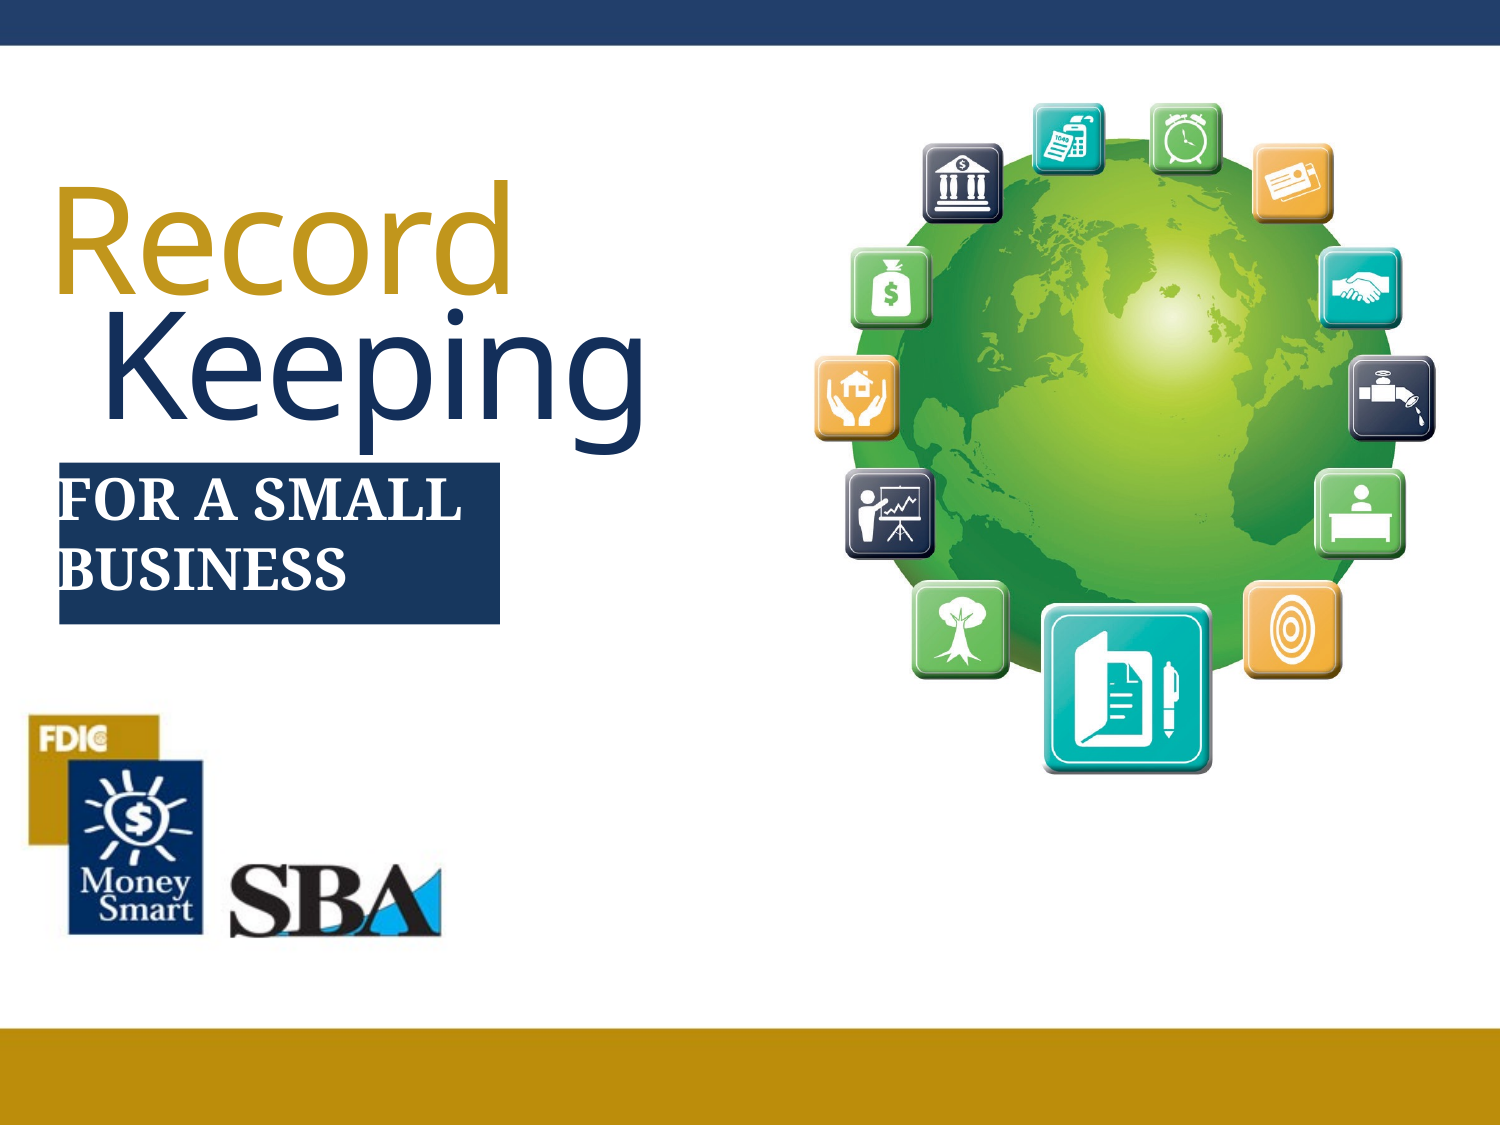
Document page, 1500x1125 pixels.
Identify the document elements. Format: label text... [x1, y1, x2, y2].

picture [0, 0, 1500, 1125]
text_box [59, 462, 500, 625]
text_box For a Small Business [48, 454, 493, 610]
text_box Record [37, 137, 742, 333]
text_box Keeping [87, 262, 742, 458]
